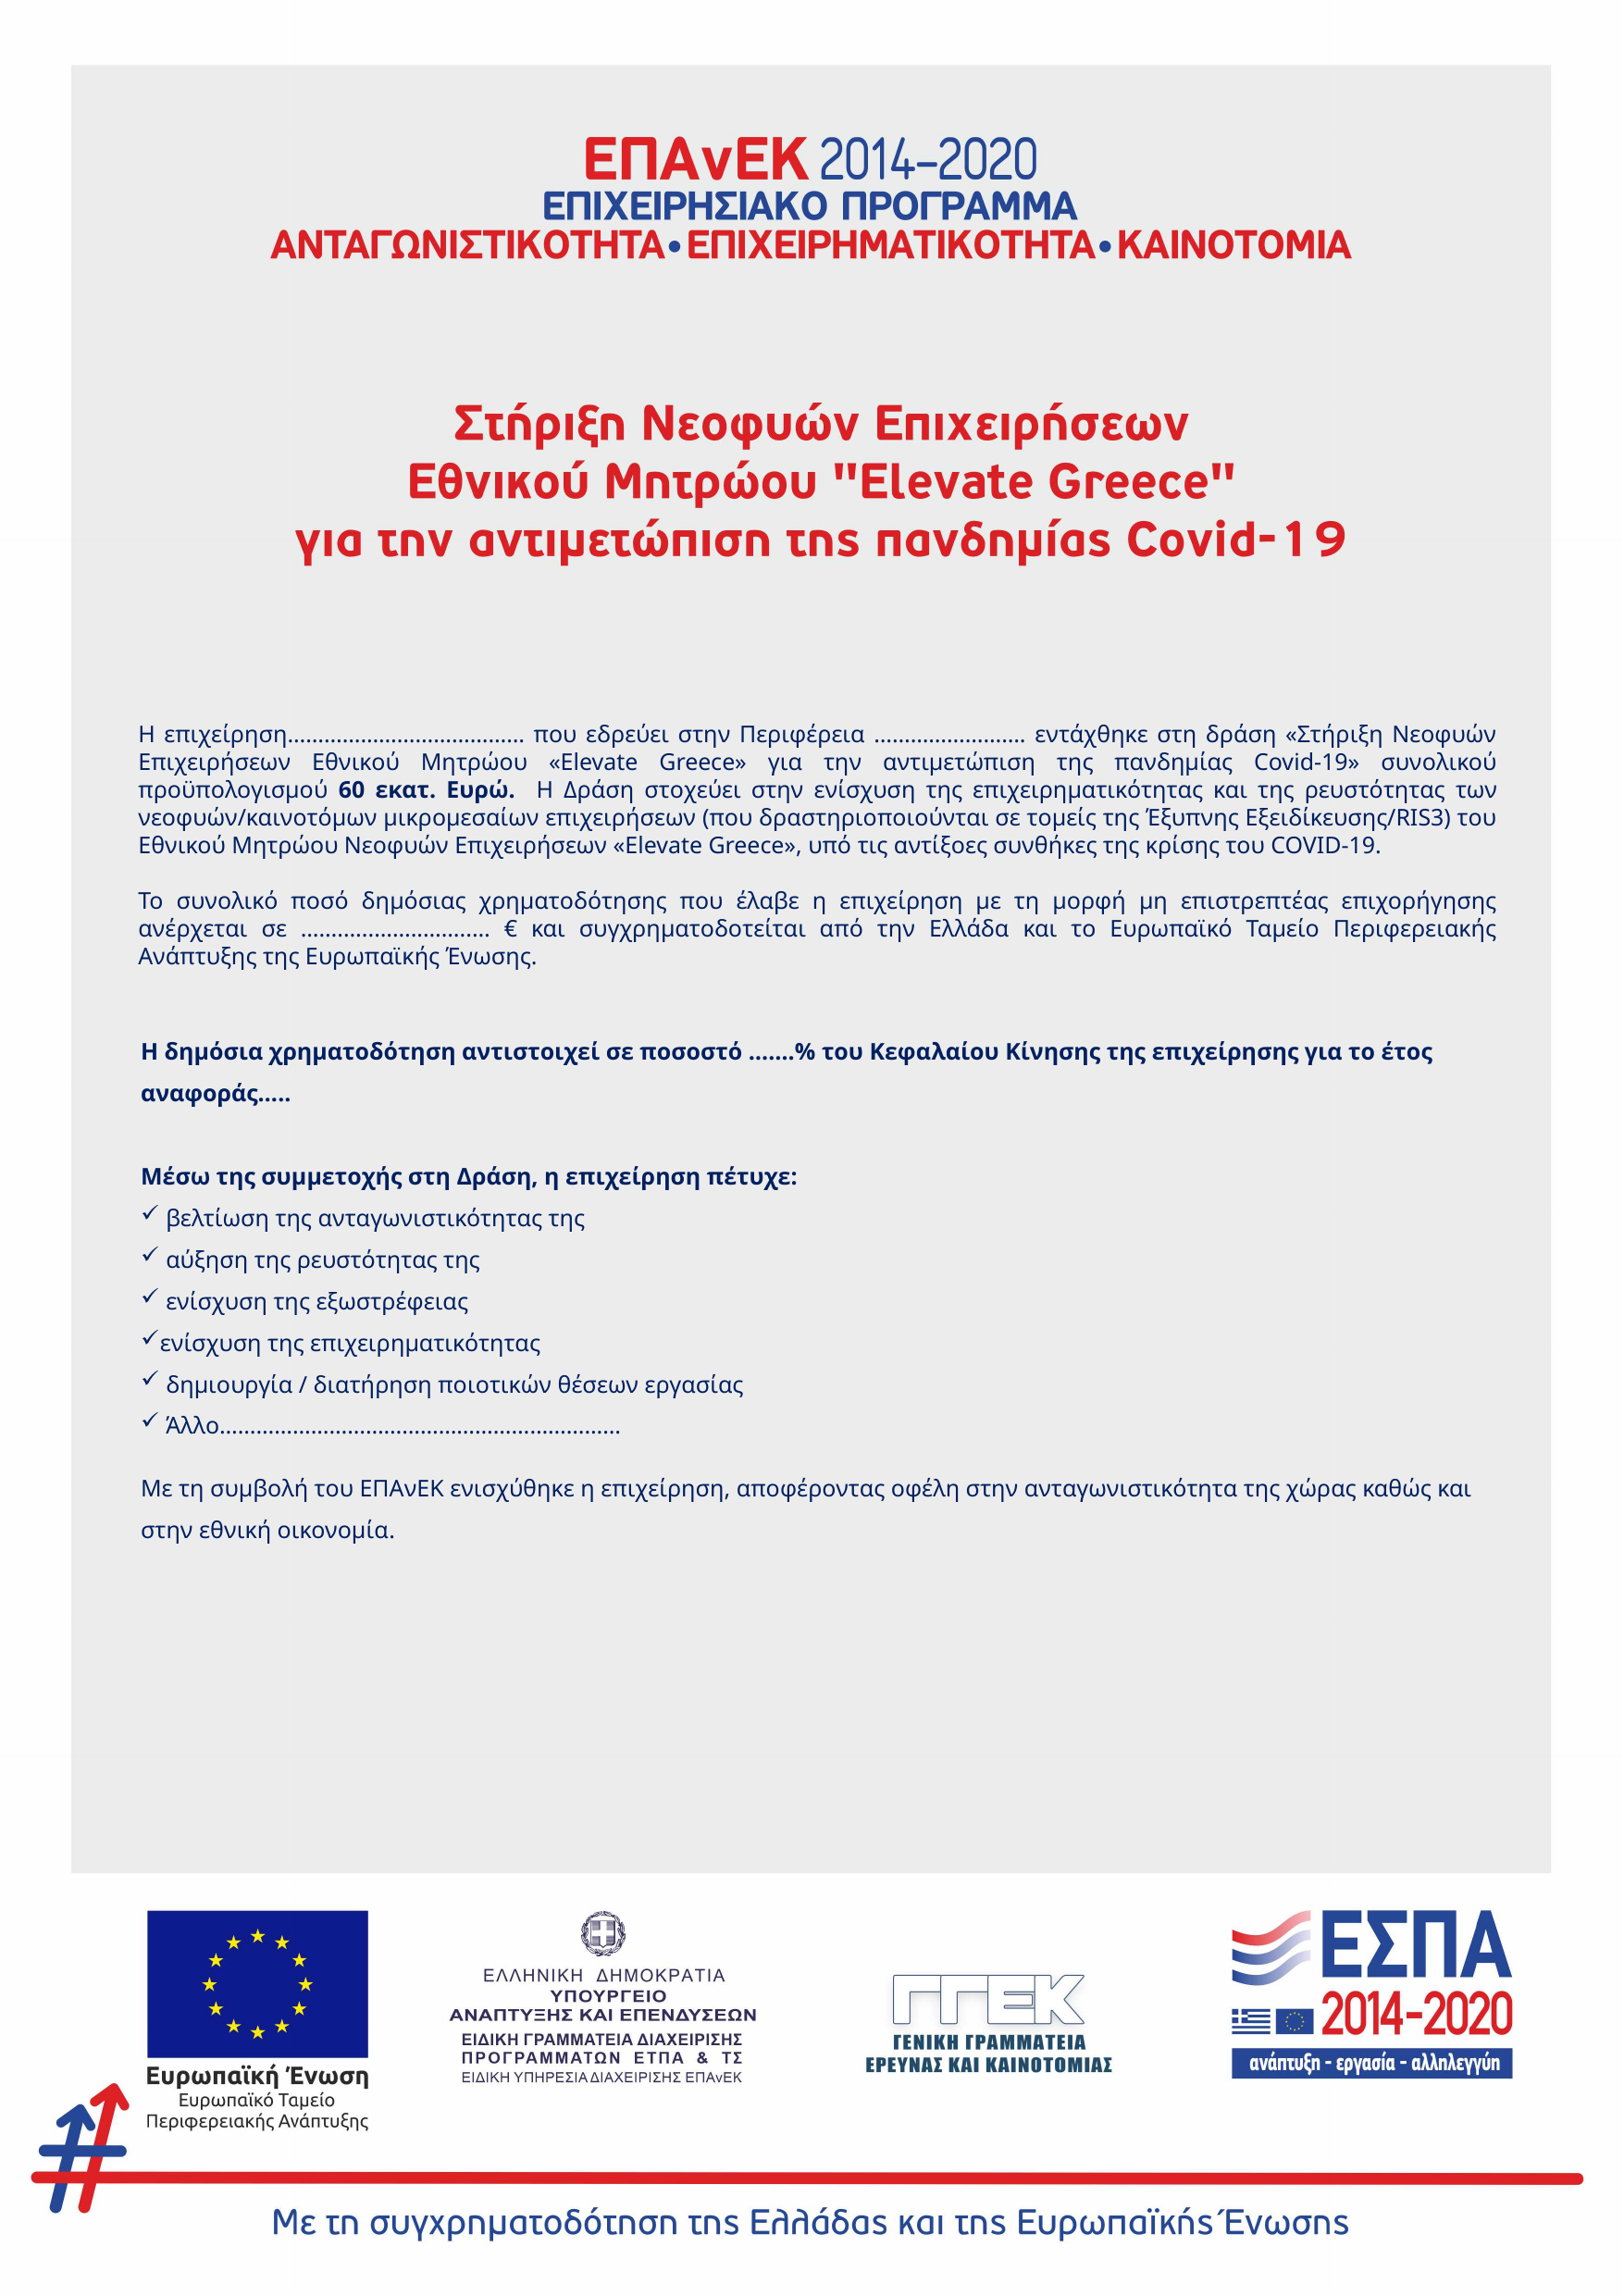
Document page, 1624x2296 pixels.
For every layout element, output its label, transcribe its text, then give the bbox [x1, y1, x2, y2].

text_box Η δημόσια χρηματοδότηση αντιστοιχεί σε ποσοστό …….% του Κεφαλαίου Κίνησης της επιχείρησης για το έτος αναφοράς….. Μέσω της συμμετοχής στη Δράση, η επιχείρηση πέτυχε: βελτίωση της ανταγωνιστικότητας της αύξηση της ρευστότητας της ενίσχυση της εξωστρέφειας ενίσχυση της επιχειρηματικότητας δημιουργία / διατήρηση ποιοτικών θέσεων εργασίας Άλλο………………………………………………………… Με τη συμβολή του ΕΠΑνΕΚ ενισχύθηκε η επιχείρηση, αποφέροντας οφέλη στην ανταγωνιστικότητα της χώρας καθώς και στην εθνική οικονομία. [127, 1016, 1527, 1578]
picture [0, 0, 1624, 2296]
text_box Η επιχείρηση………………………………… που εδρεύει στην Περιφέρεια ……………………. εντάχθηκε στη δράση «Στήριξη Νεοφυών Επιχειρήσεων Εθνικού Μητρώου «Elevate Greece» για την αντιμετώπιση της πανδημίας Covid-19» συνολικού προϋπολογισμού 60 εκατ. Ευρώ. Η Δράση στοχεύει στην ενίσχυση της επιχειρηματικότητας και της ρευστότητας των νεοφυών/καινοτόμων μικρομεσαίων επιχειρήσεων (που δραστηριοποιούνται σε τομείς της Έξυπνης Εξειδίκευσης/RIS3) του Εθνικού Μητρώου Νεοφυών Επιχειρήσεων «Elevate Greece», υπό τις αντίξοες συνθήκες της κρίσης του COVID-19. Το συνολικό ποσό δημόσιας χρηματοδότησης που έλαβε η επιχείρηση με τη μορφή μη επιστρεπτέας επιχορήγησης ανέρχεται σε …….…..……..……..… € και συγχρηματοδοτείται από την Ελλάδα και το Ευρωπαϊκό Ταμείο Περιφερειακής Ανάπτυξης της Ευρωπαϊκής Ένωσης. [124, 713, 1513, 976]
